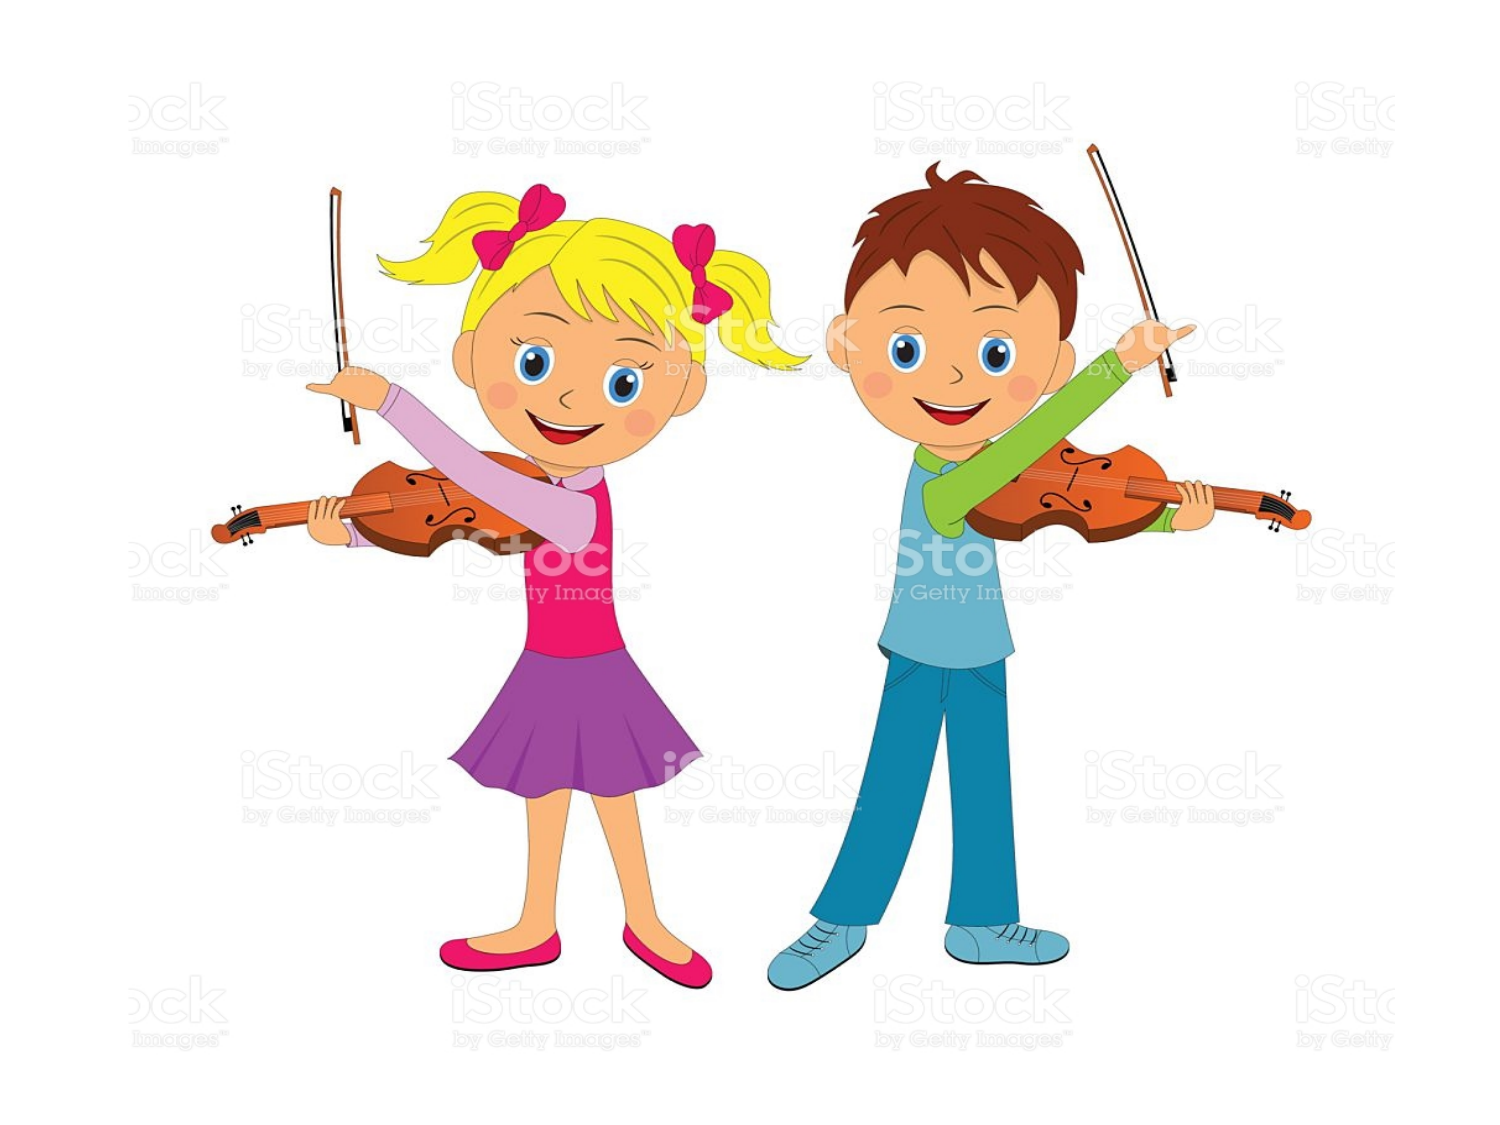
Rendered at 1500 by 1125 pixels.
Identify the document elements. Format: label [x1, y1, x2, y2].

list [128, 0, 1395, 1125]
